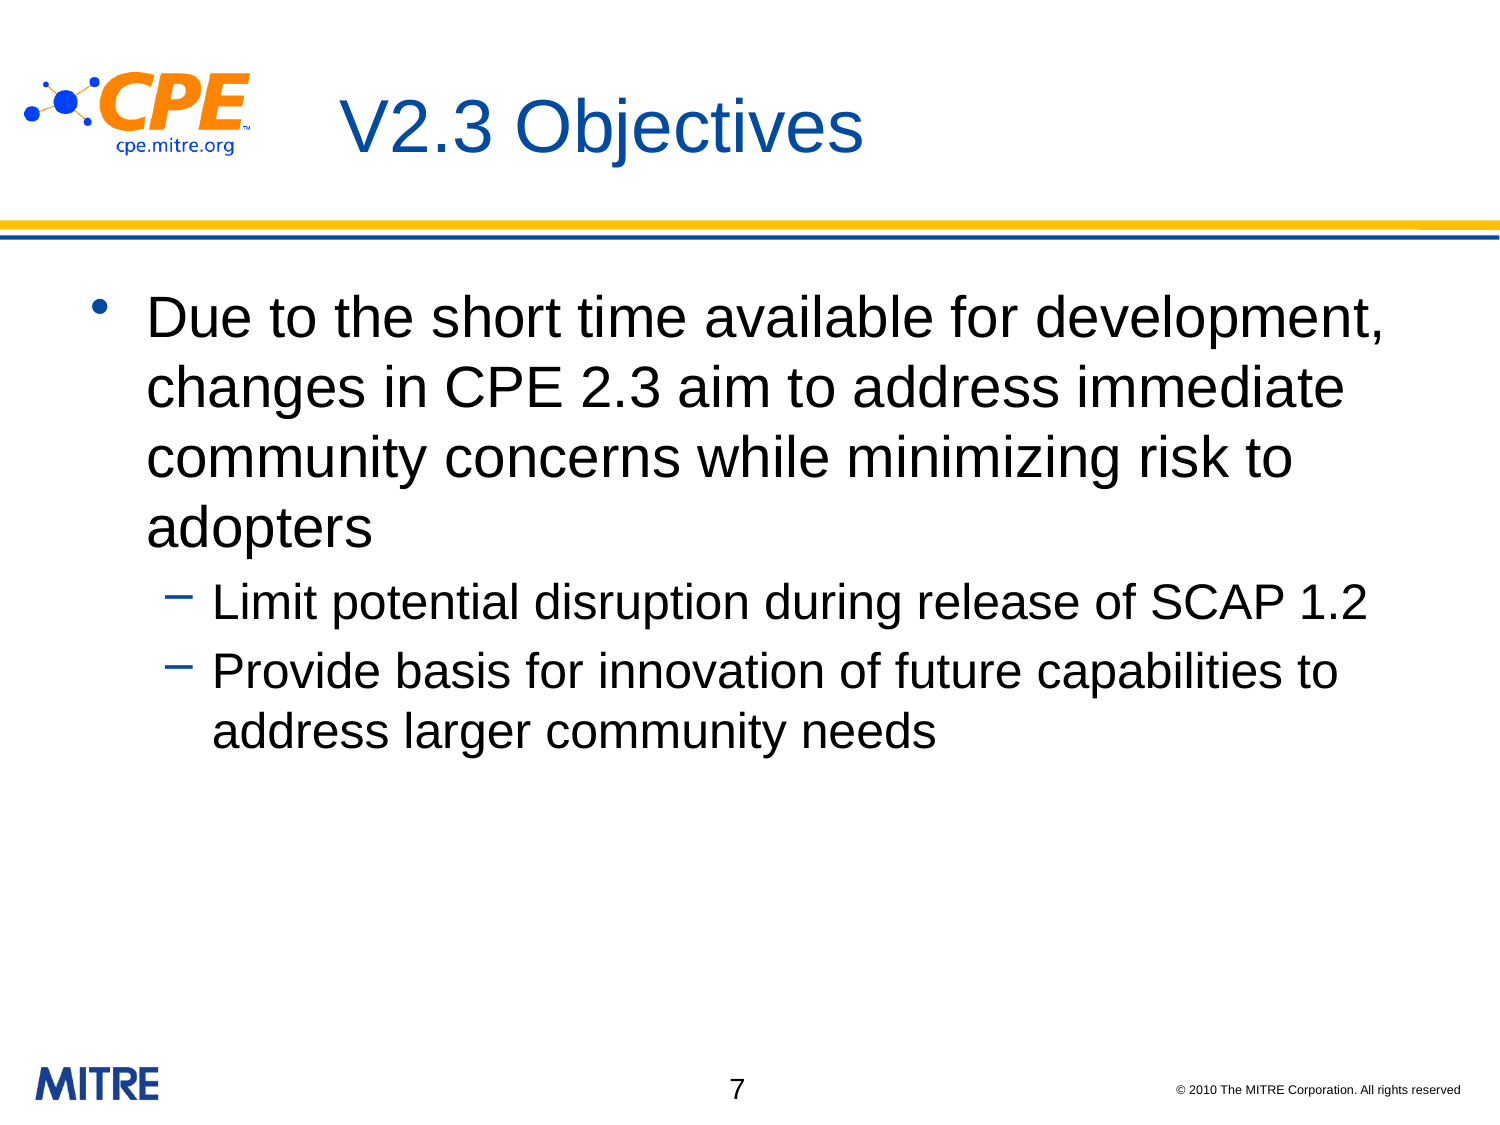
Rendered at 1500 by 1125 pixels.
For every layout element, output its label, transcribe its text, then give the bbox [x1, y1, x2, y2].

title V2.3 Objectives [324, 44, 1438, 201]
picture [30, 1064, 163, 1106]
picture [24, 72, 250, 156]
slide_number 7 [562, 1062, 913, 1113]
list Due to the short time available for development, changes in CPE 2.3 aim to address immediate community concerns while minimizing risk to adopters Limit potential disruption during release of SCAP 1.2 Provide basis for innovation of future capabilities to address larger community needs [74, 271, 1426, 990]
